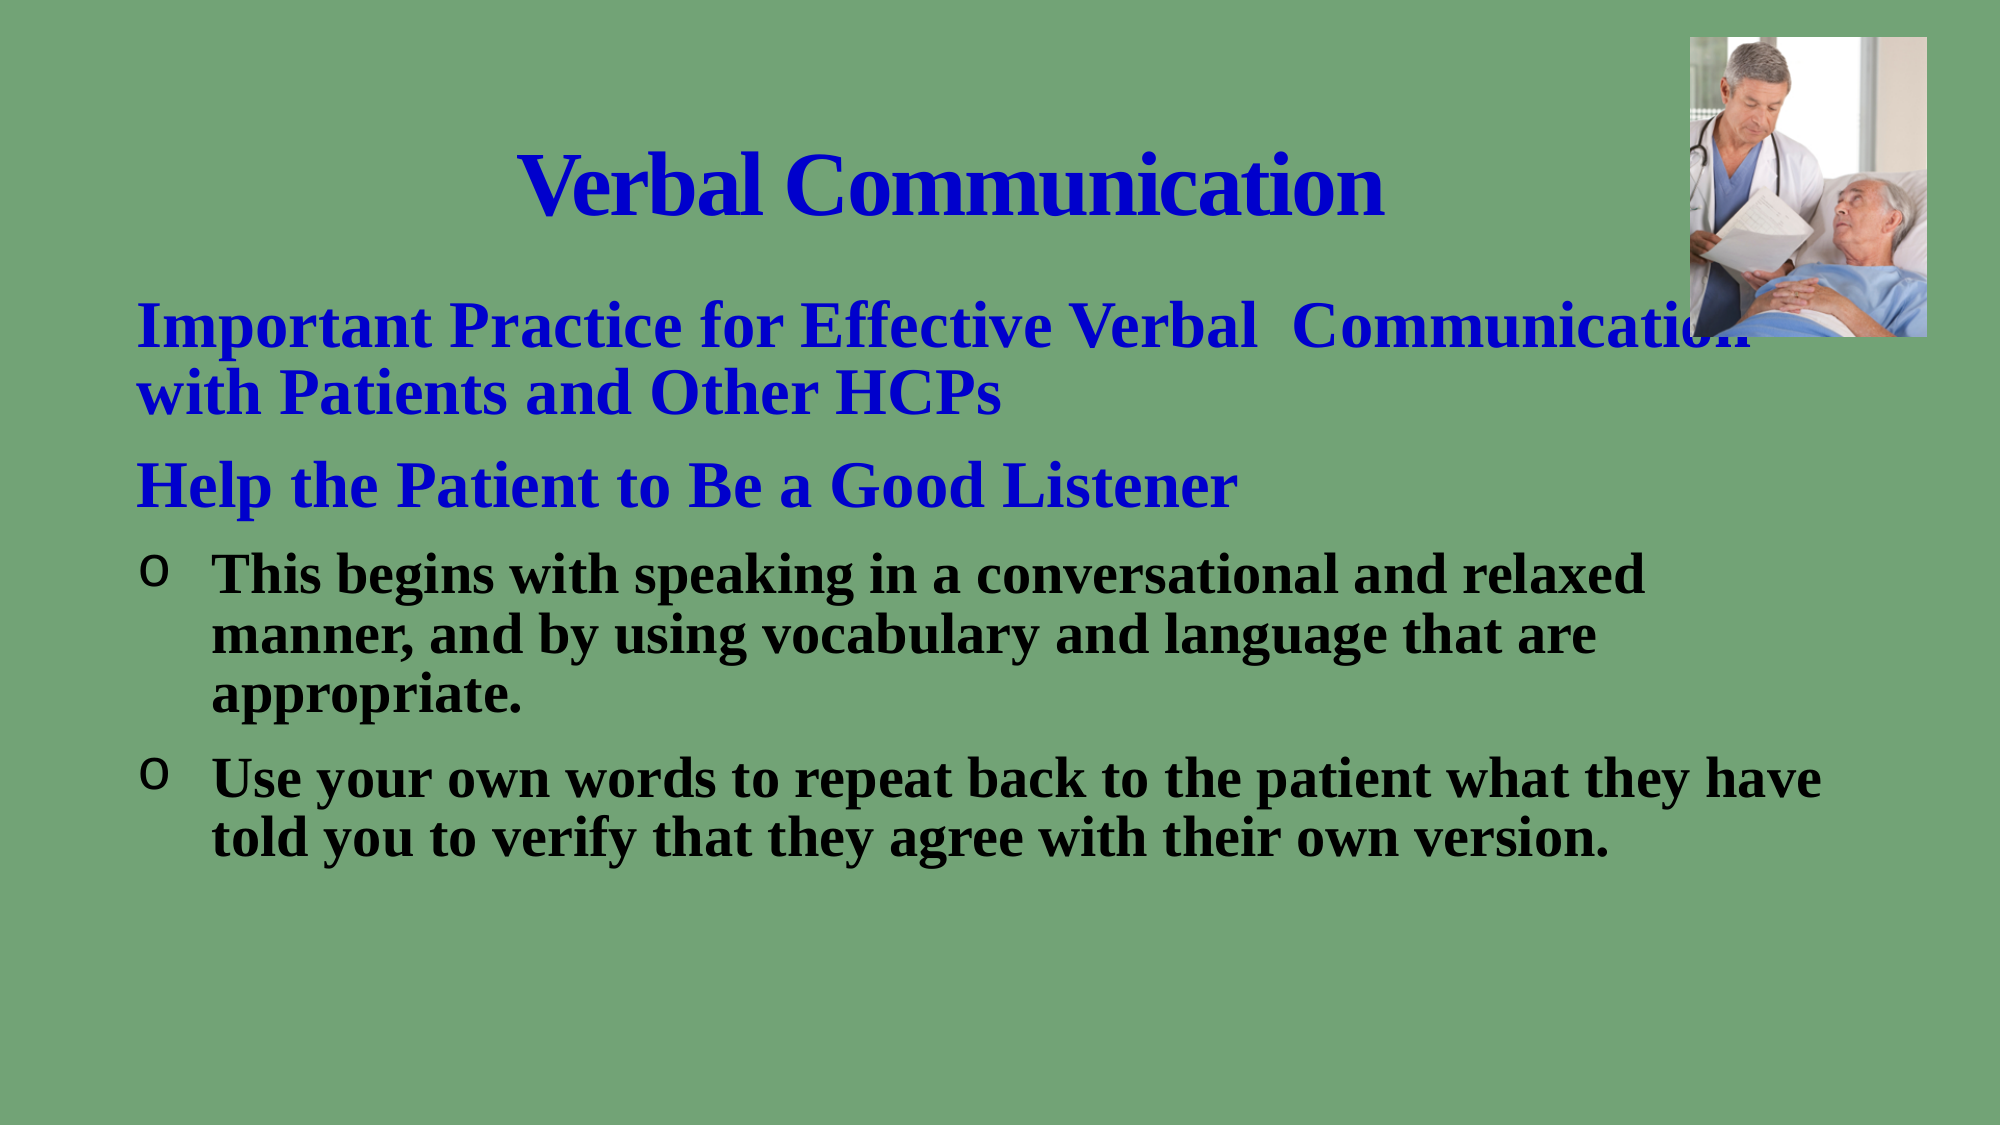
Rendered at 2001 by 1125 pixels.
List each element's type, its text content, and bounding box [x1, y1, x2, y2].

subtitle Important Practice for Effective Verbal Communication with Patients and Other HCPs Help the Patient to Be a Good Listener This begins with speaking in a conversational and relaxed manner, and by using vocabulary and language that are appropriate. Use your own words to repeat back to the patient what they have told you to verify that they agree with their own version. [121, 285, 1862, 966]
picture [1689, 37, 1927, 337]
title Verbal Communication [227, 105, 1676, 241]
